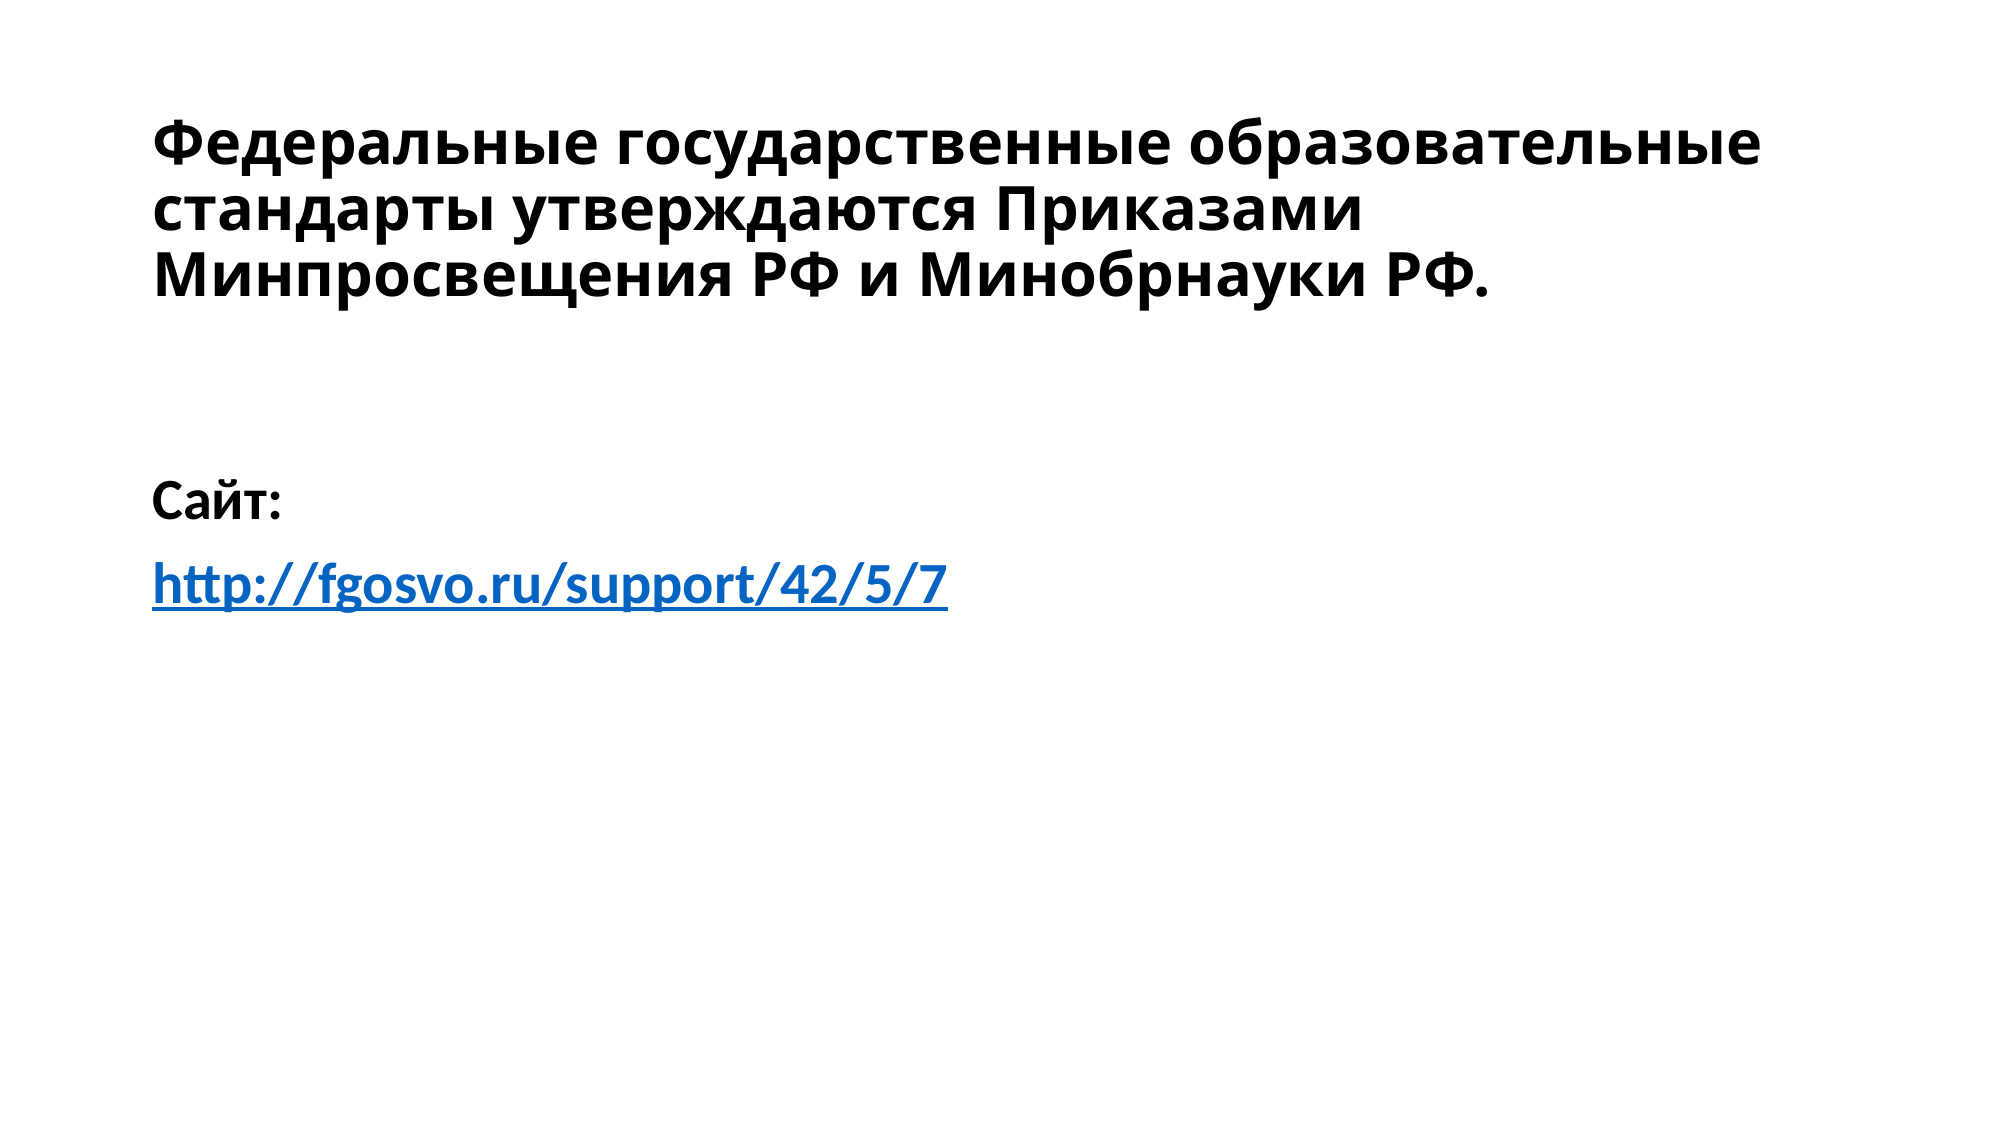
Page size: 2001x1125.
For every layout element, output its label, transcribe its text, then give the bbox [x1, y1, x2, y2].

list Сайт: http://fgosvo.ru/support/42/5/7 [137, 461, 1863, 1125]
title Федеральные государственные образовательные стандарты утверждаются Приказами Минпросвещения РФ и Минобрнауки РФ. [137, 102, 1863, 320]
